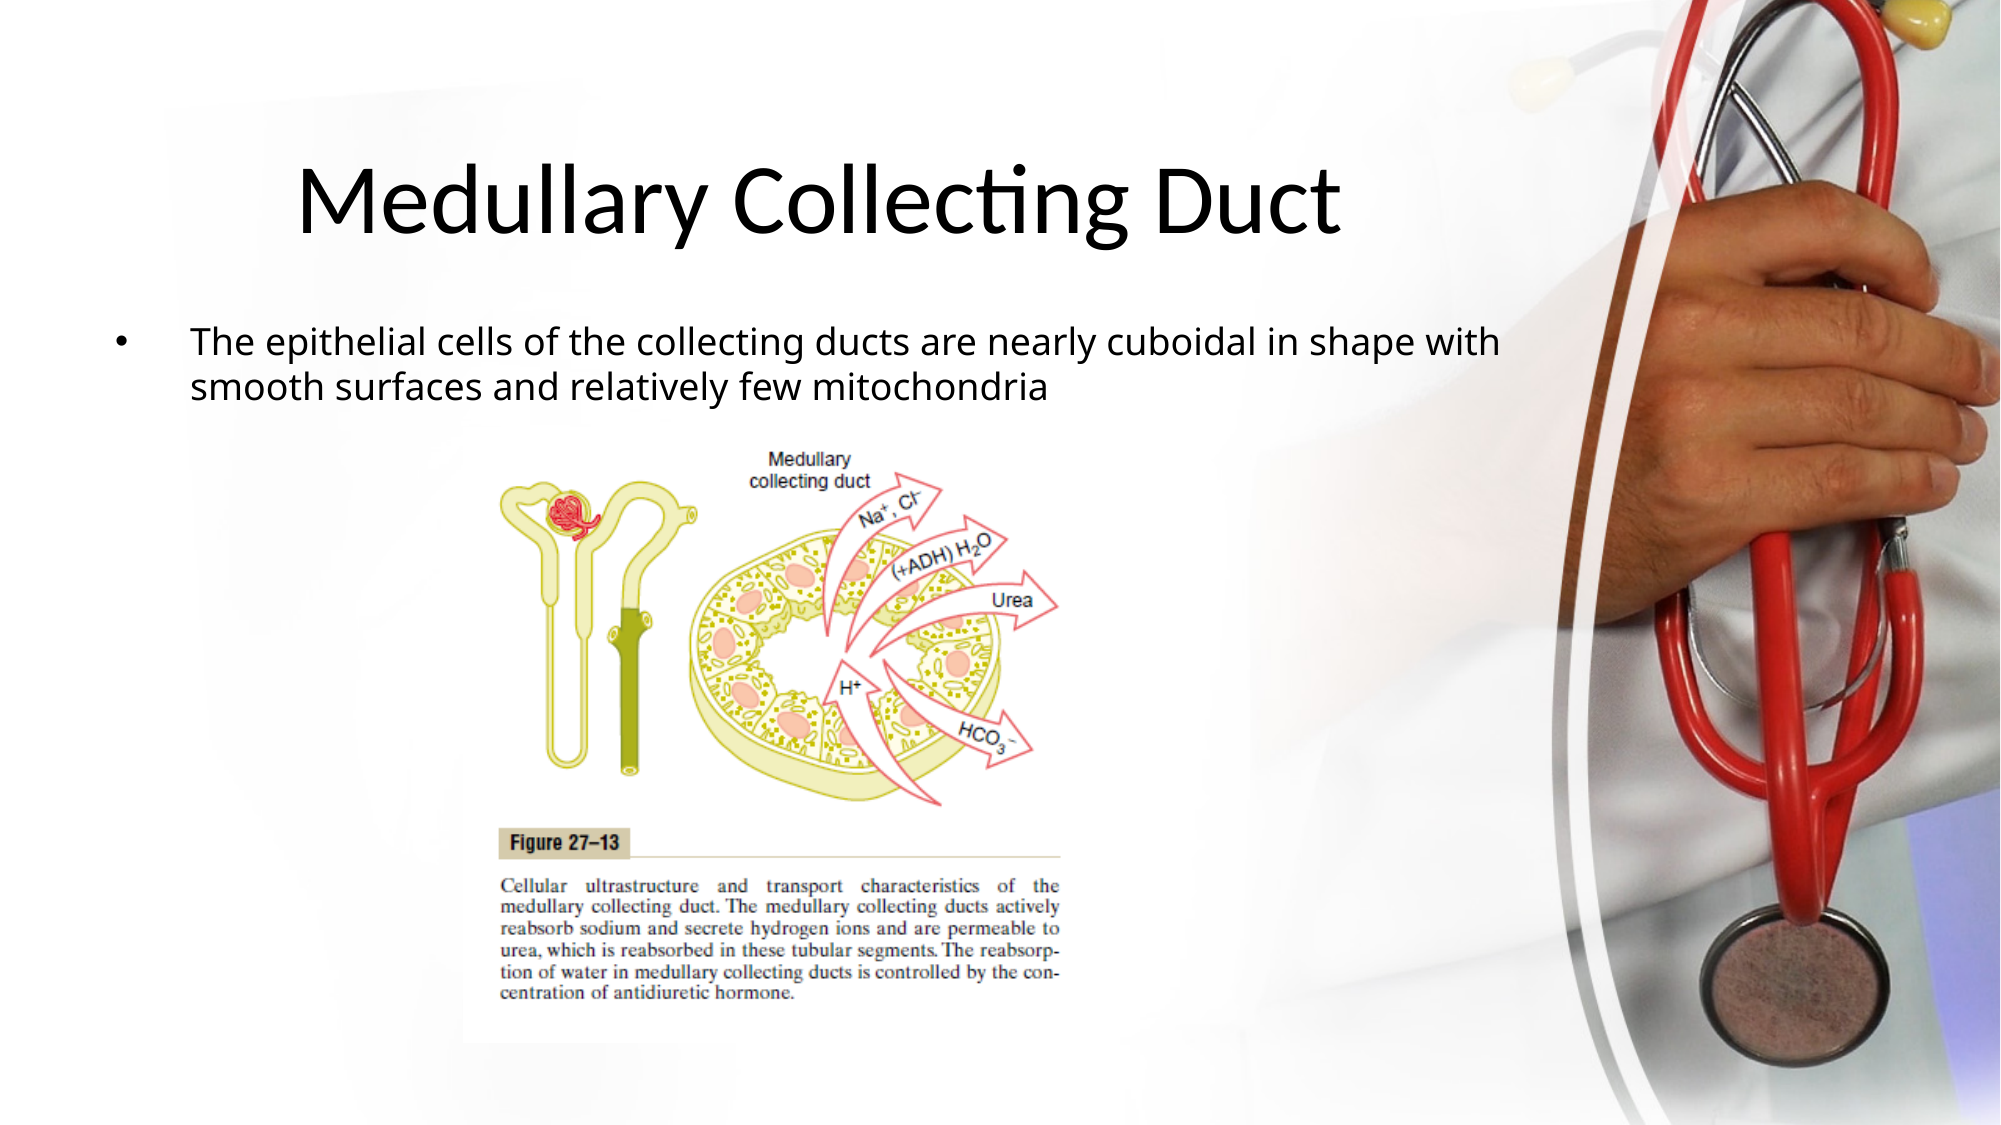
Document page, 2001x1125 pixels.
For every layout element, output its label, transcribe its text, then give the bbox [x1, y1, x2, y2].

list The epithelial cells of the collecting ducts are nearly cuboidal in shape with smooth surfaces and relatively few mitochondria [100, 310, 1537, 1043]
title Medullary Collecting Duct [99, 110, 1540, 278]
picture [0, 0, 2001, 1125]
